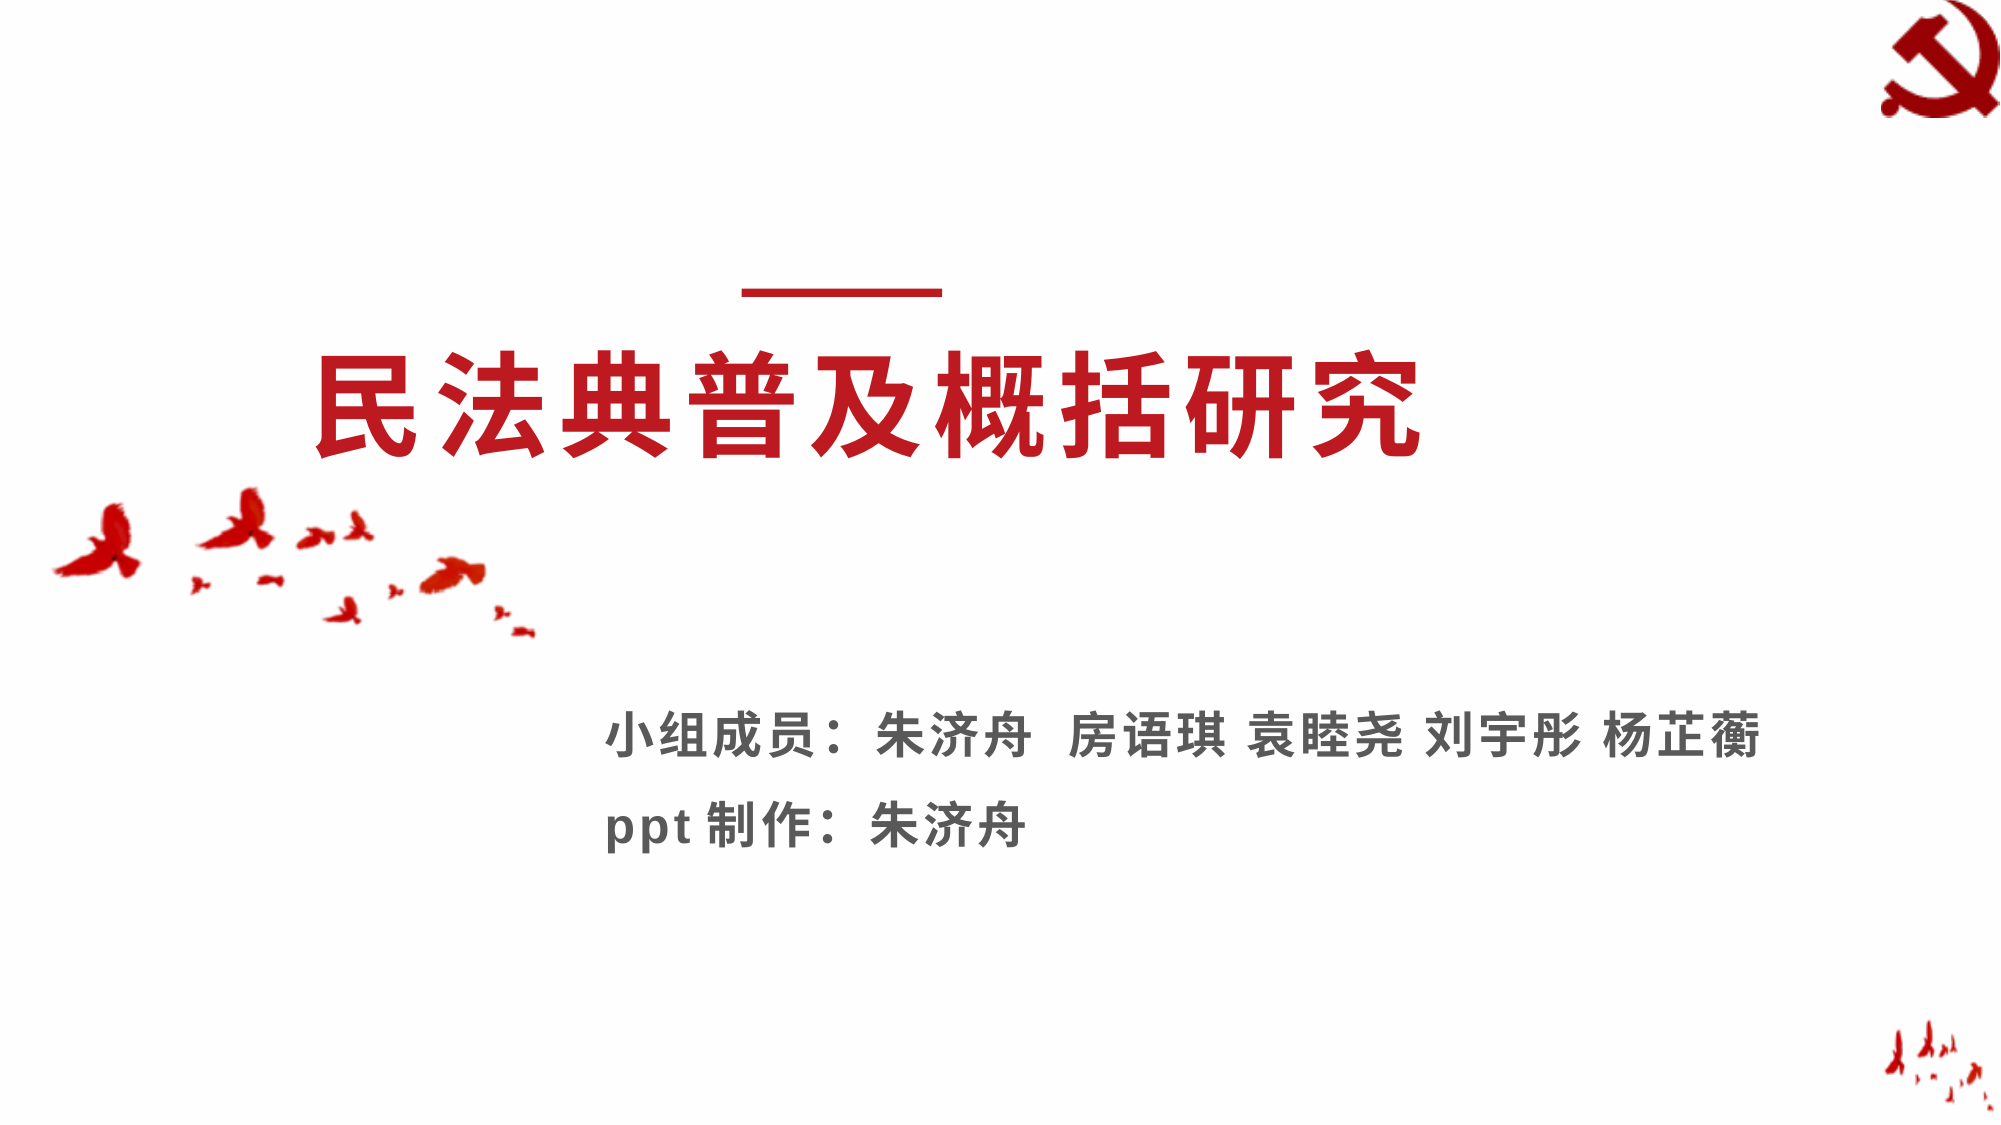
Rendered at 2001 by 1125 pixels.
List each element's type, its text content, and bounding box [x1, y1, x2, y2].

title 民法典普及概括研究 [309, 229, 1652, 472]
picture [35, 465, 566, 660]
picture [1881, 1006, 2000, 1125]
subtitle 小组成员：朱济舟 房语琪 袁睦尧 刘宇彤 杨芷蘅 ppt制作：朱济舟 [604, 673, 1895, 809]
picture [1881, 0, 2000, 118]
